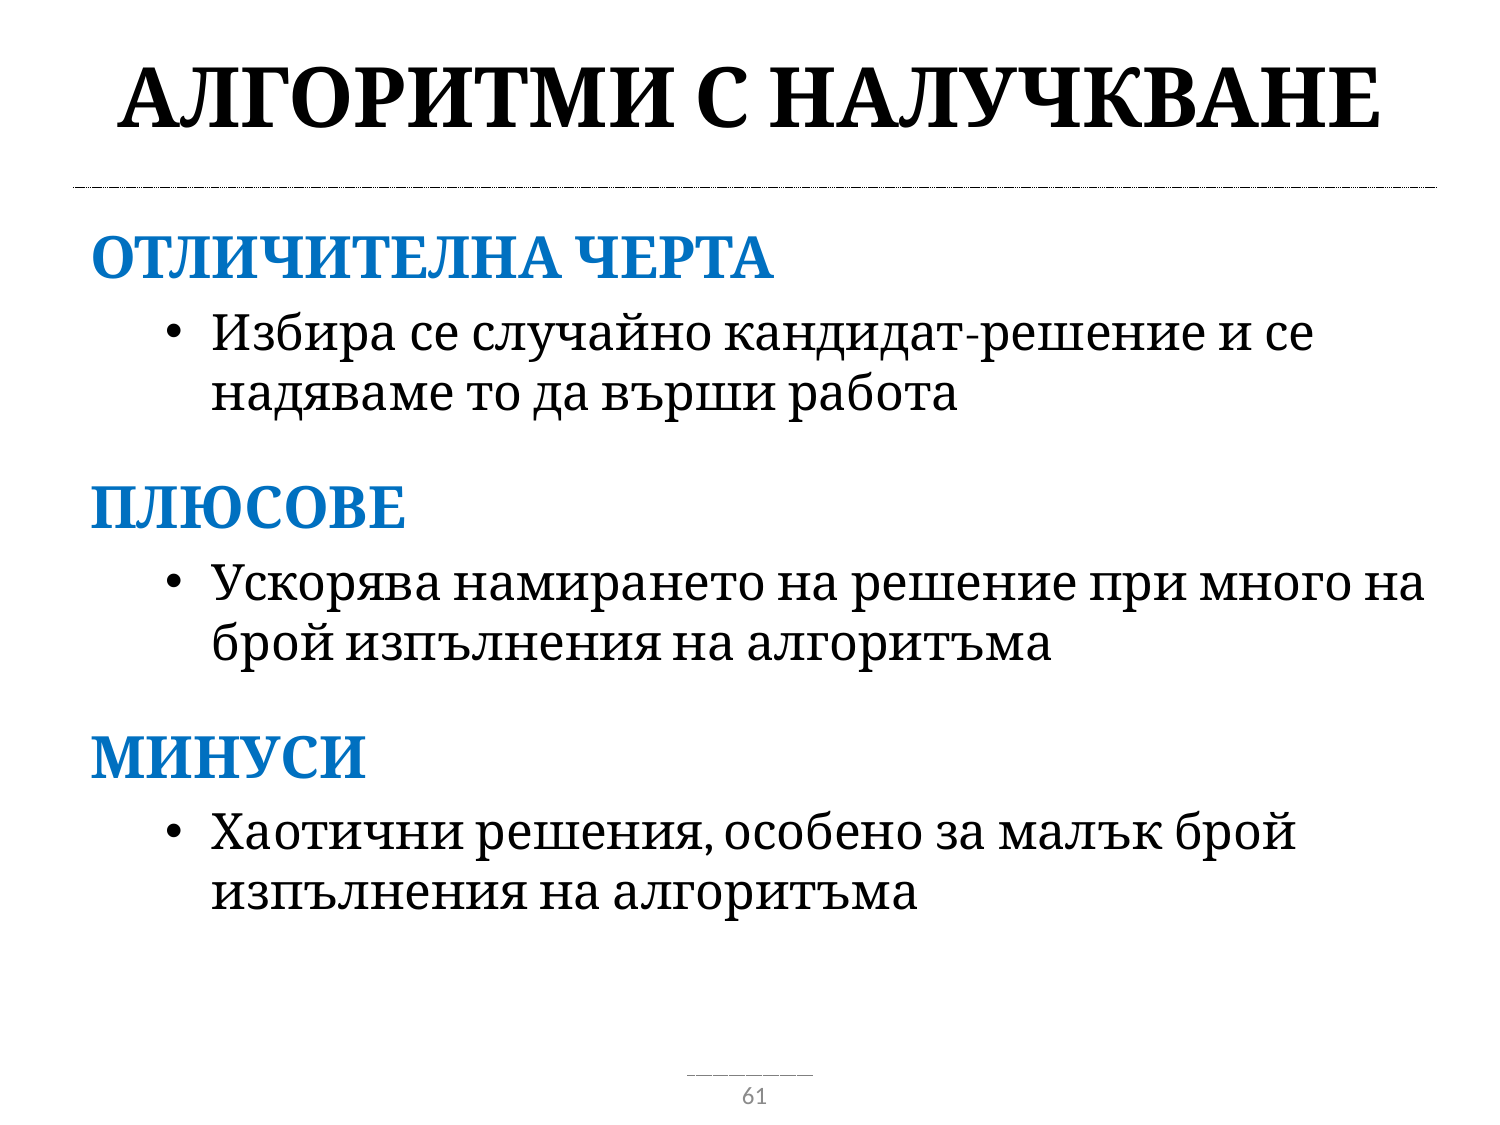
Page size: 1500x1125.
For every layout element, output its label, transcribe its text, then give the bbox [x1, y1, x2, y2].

slide_number 61 [579, 1065, 930, 1125]
title Алгоритми с налучкване [0, 0, 1500, 188]
list Отличителна черта Избира се случайно кандидат-решение и се надяваме то да върши работа Плюсове Ускорява намирането на решение при много на брой изпълнения на алгоритъма Минуси Хаотични решения, особено за малък брой изпълнения на алгоритъма [75, 212, 1450, 1063]
